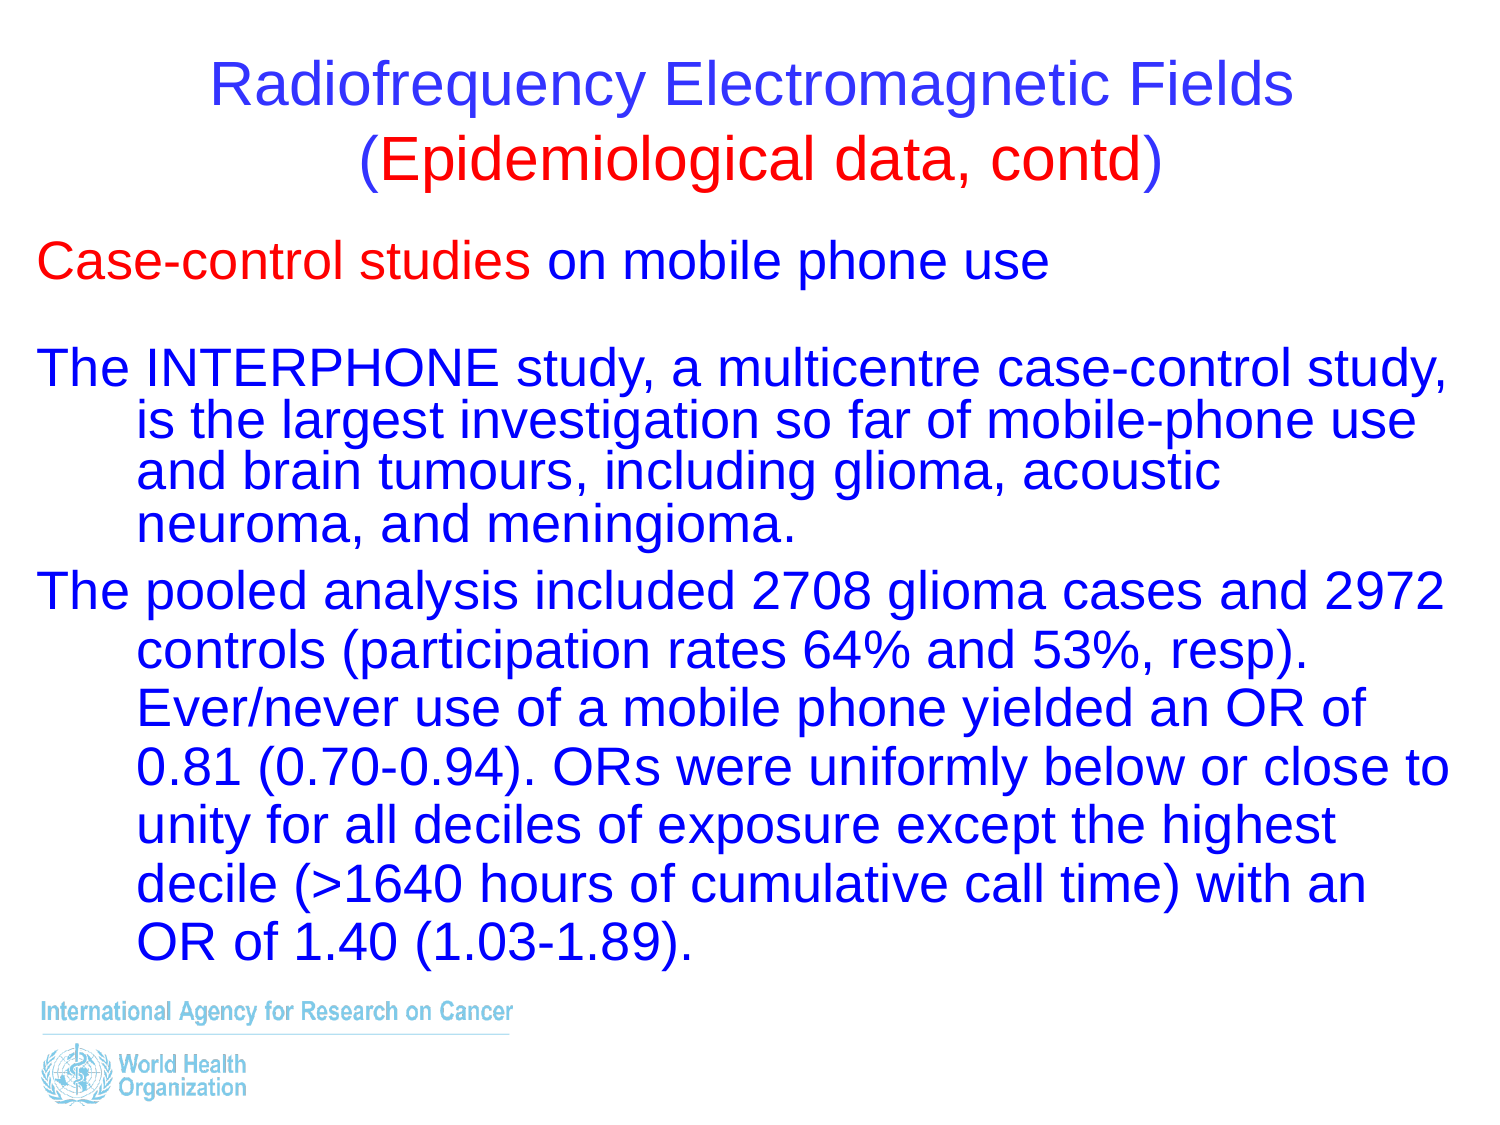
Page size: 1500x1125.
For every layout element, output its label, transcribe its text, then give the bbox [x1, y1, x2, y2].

picture [41, 999, 513, 1106]
title Radiofrequency Electromagnetic Fields (Epidemiological data, contd) [95, 42, 1411, 193]
list Case-control studies on mobile phone use The INTERPHONE study, a multicentre case-control study, is the largest investigation so far of mobile-phone use and brain tumours, including glioma, acoustic neuroma, and meningioma. The pooled analysis included 2708 glioma cases and 2972 controls (participation rates 64% and 53%, resp). Ever/never use of a mobile phone yielded an OR of 0.81 (0.70-0.94). ORs were uniformly below or close to unity for all deciles of exposure except the highest decile (>1640 hours of cumulative call time) with an OR of 1.40 (1.03-1.89). [21, 217, 1478, 937]
